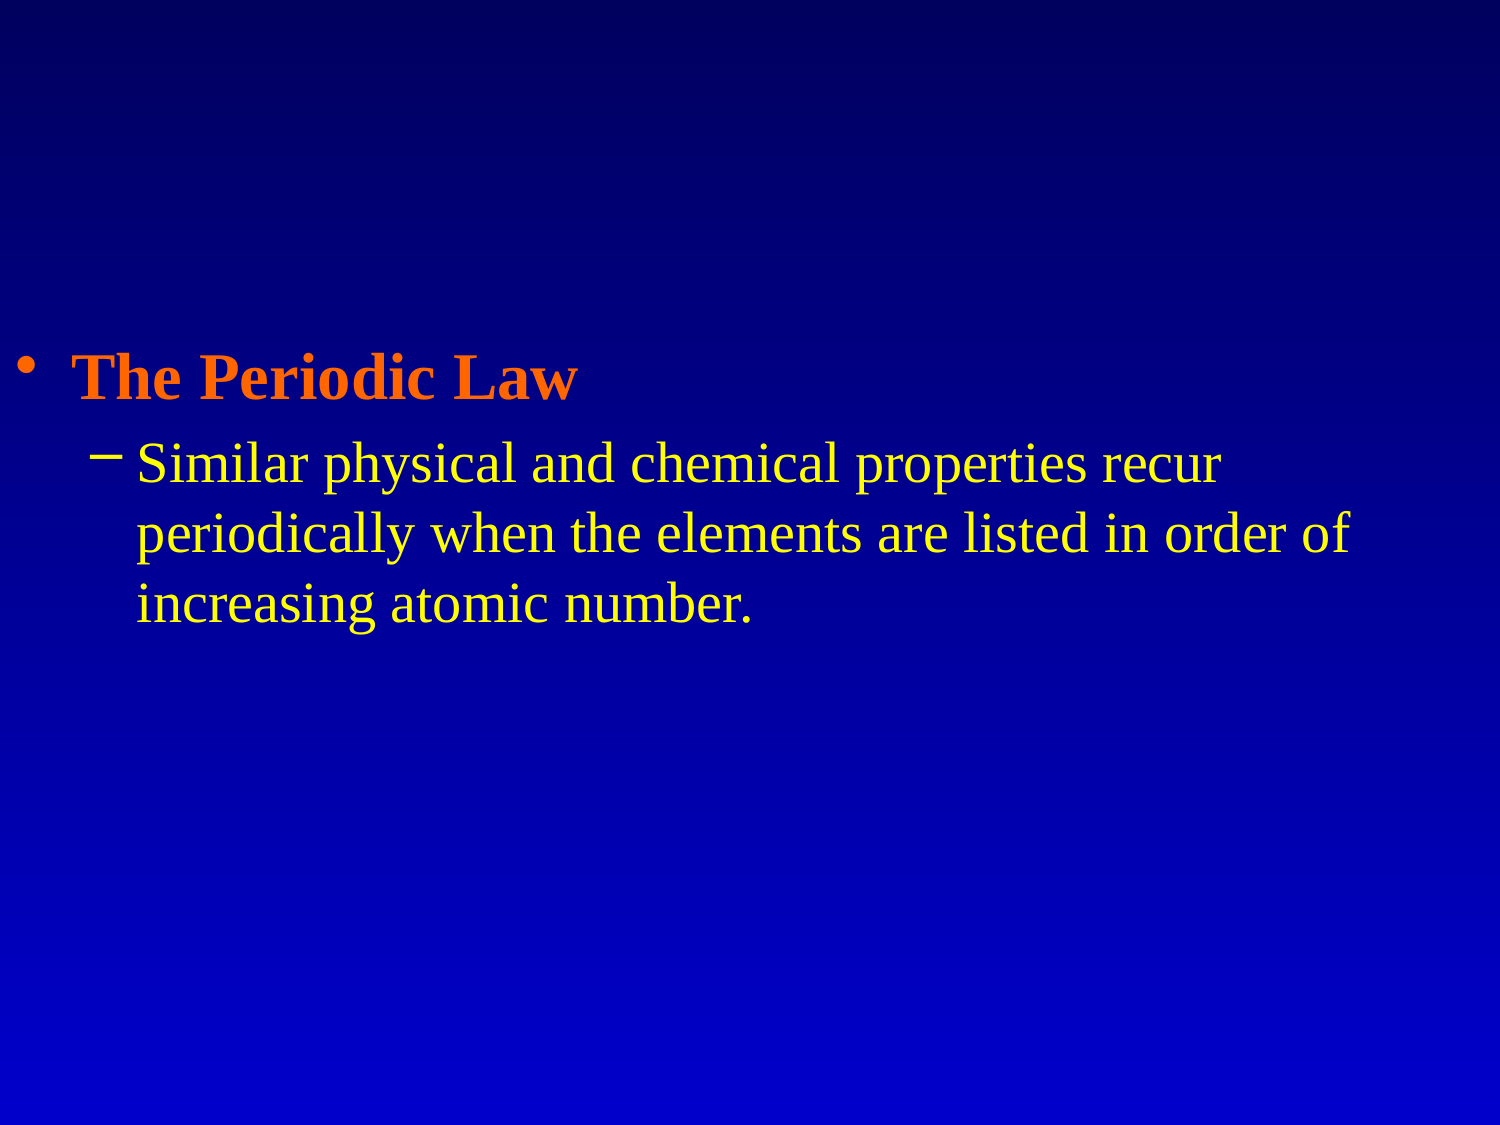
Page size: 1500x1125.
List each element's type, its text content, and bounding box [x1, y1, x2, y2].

list The Periodic Law Similar physical and chemical properties recur periodically when the elements are listed in order of increasing atomic number. [0, 324, 1500, 1001]
